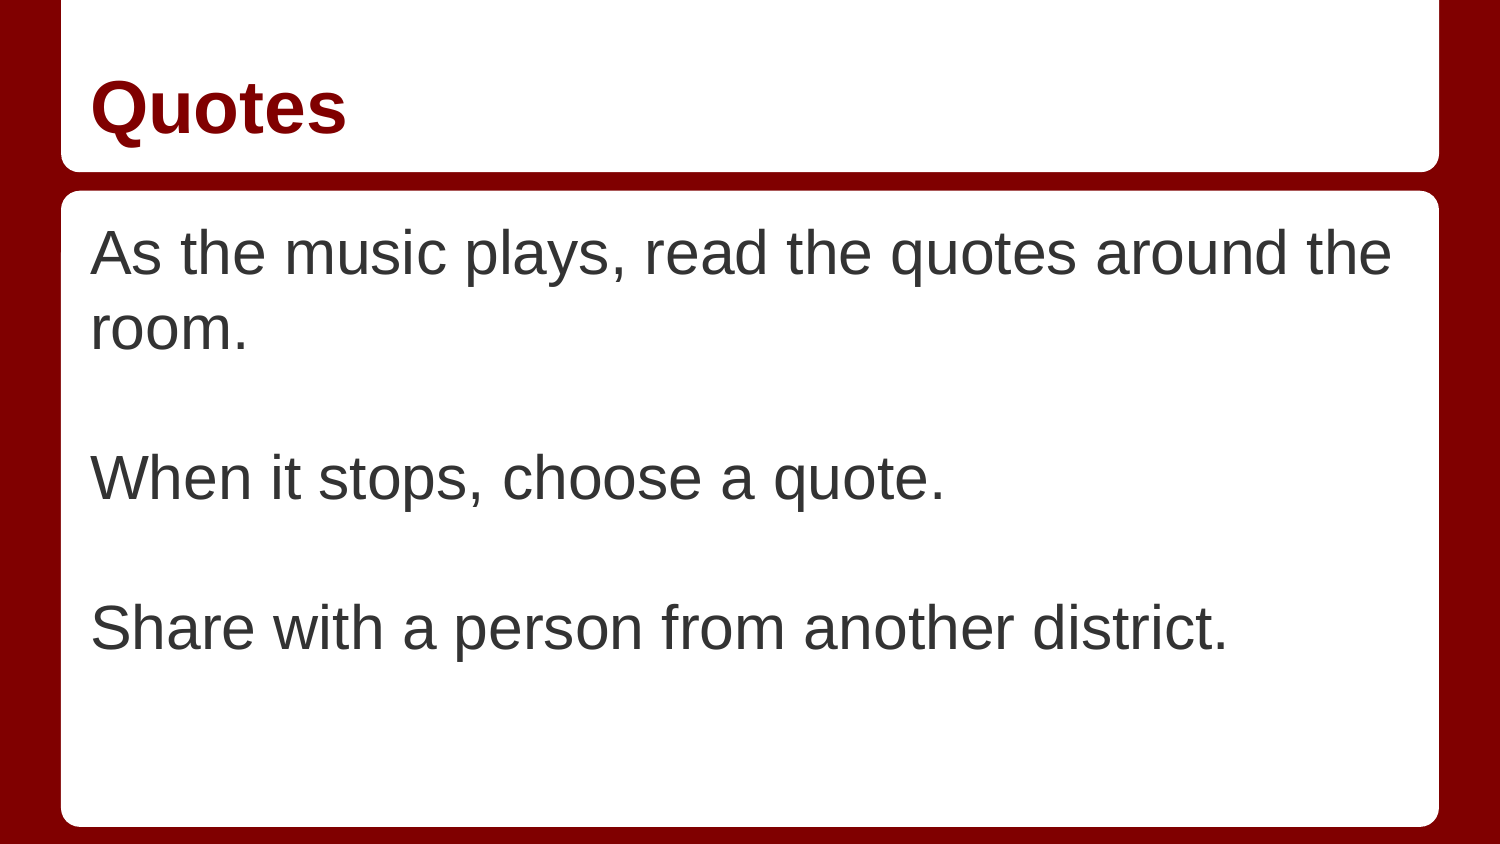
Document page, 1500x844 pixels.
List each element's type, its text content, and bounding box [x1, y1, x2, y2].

title Quotes [75, 0, 1425, 164]
list As the music plays, read the quotes around the room. When it stops, choose a quote. Share with a person from another district. [75, 196, 1425, 702]
